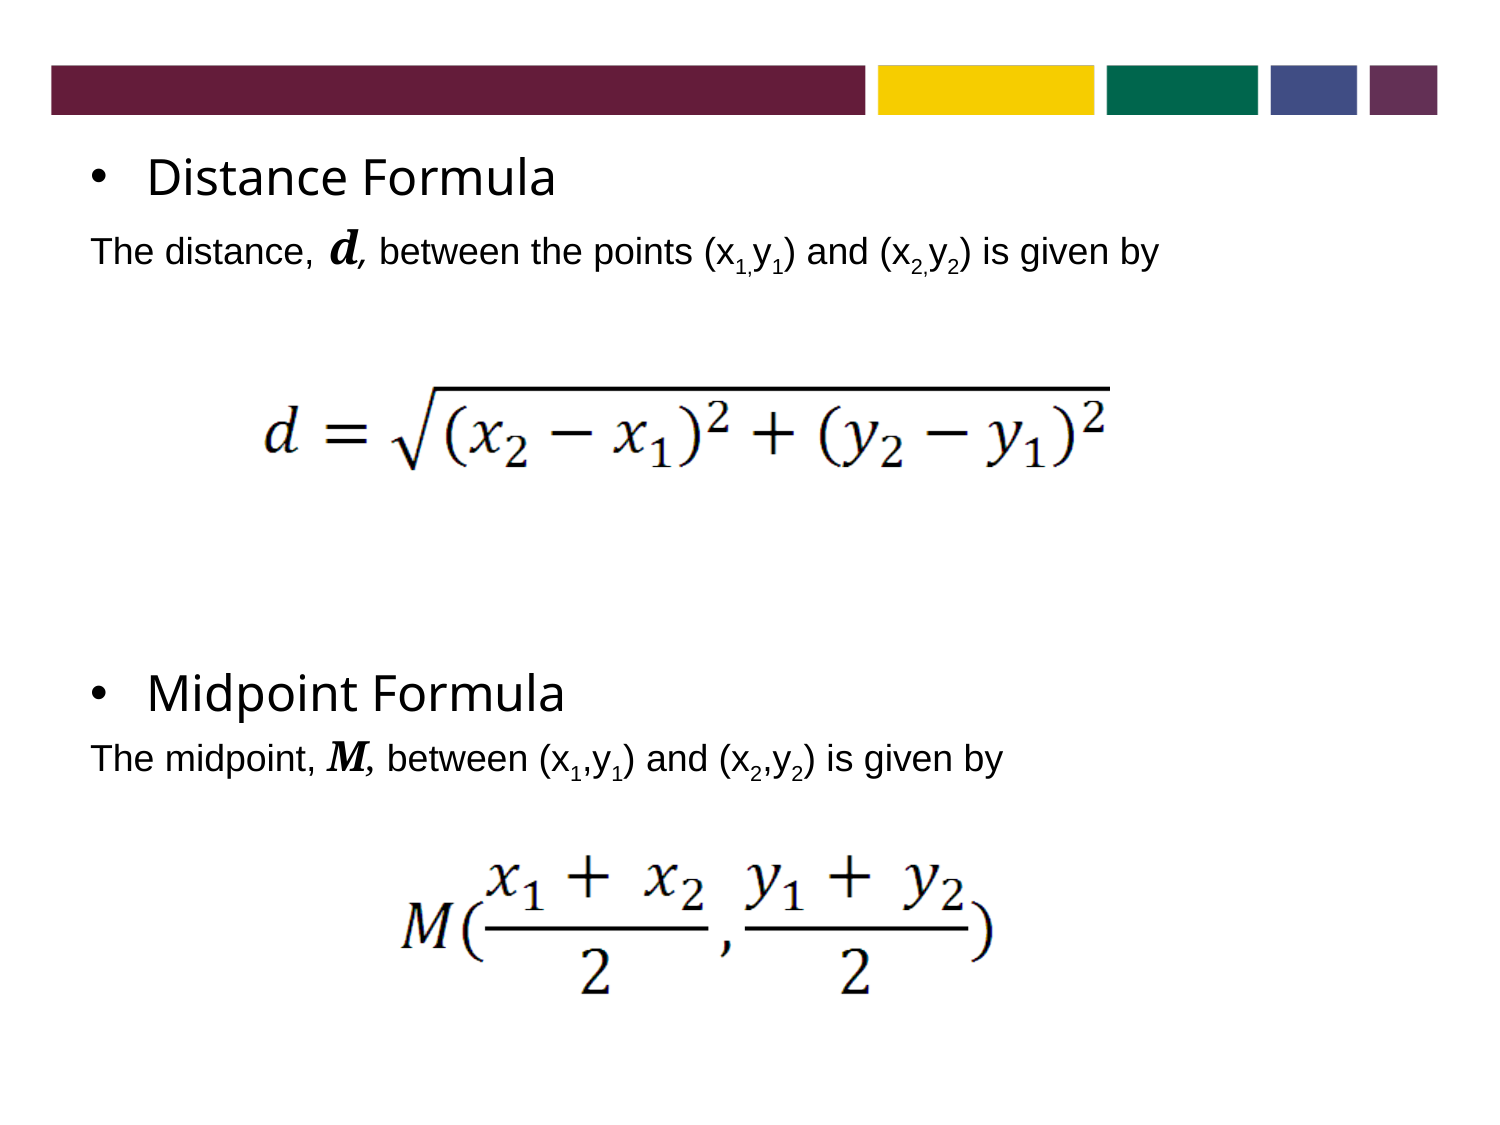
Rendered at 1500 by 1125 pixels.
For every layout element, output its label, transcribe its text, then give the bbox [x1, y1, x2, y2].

picture [399, 849, 998, 1007]
list Distance Formula The distance, d, between the points (x1,y1) and (x2,y2) is given by Midpoint Formula The midpoint, M, between (x1,y1) and (x2,y2) is given by [75, 232, 1425, 1050]
text_box [0, 0, 1500, 75]
list Distance Formula The distance, d, between the points (x1,y1) and (x2,y2) is given by Midpoint Formula The midpoint, M, between (x1,y1) and (x2,y2) is given by [75, 185, 1425, 231]
picture [262, 374, 1110, 485]
list Distance Formula The distance, d, between the points (x1,y1) and (x2,y2) is given by Midpoint Formula The midpoint, M, between (x1,y1) and (x2,y2) is given by [75, 137, 1425, 184]
picture [50, 75, 1438, 115]
